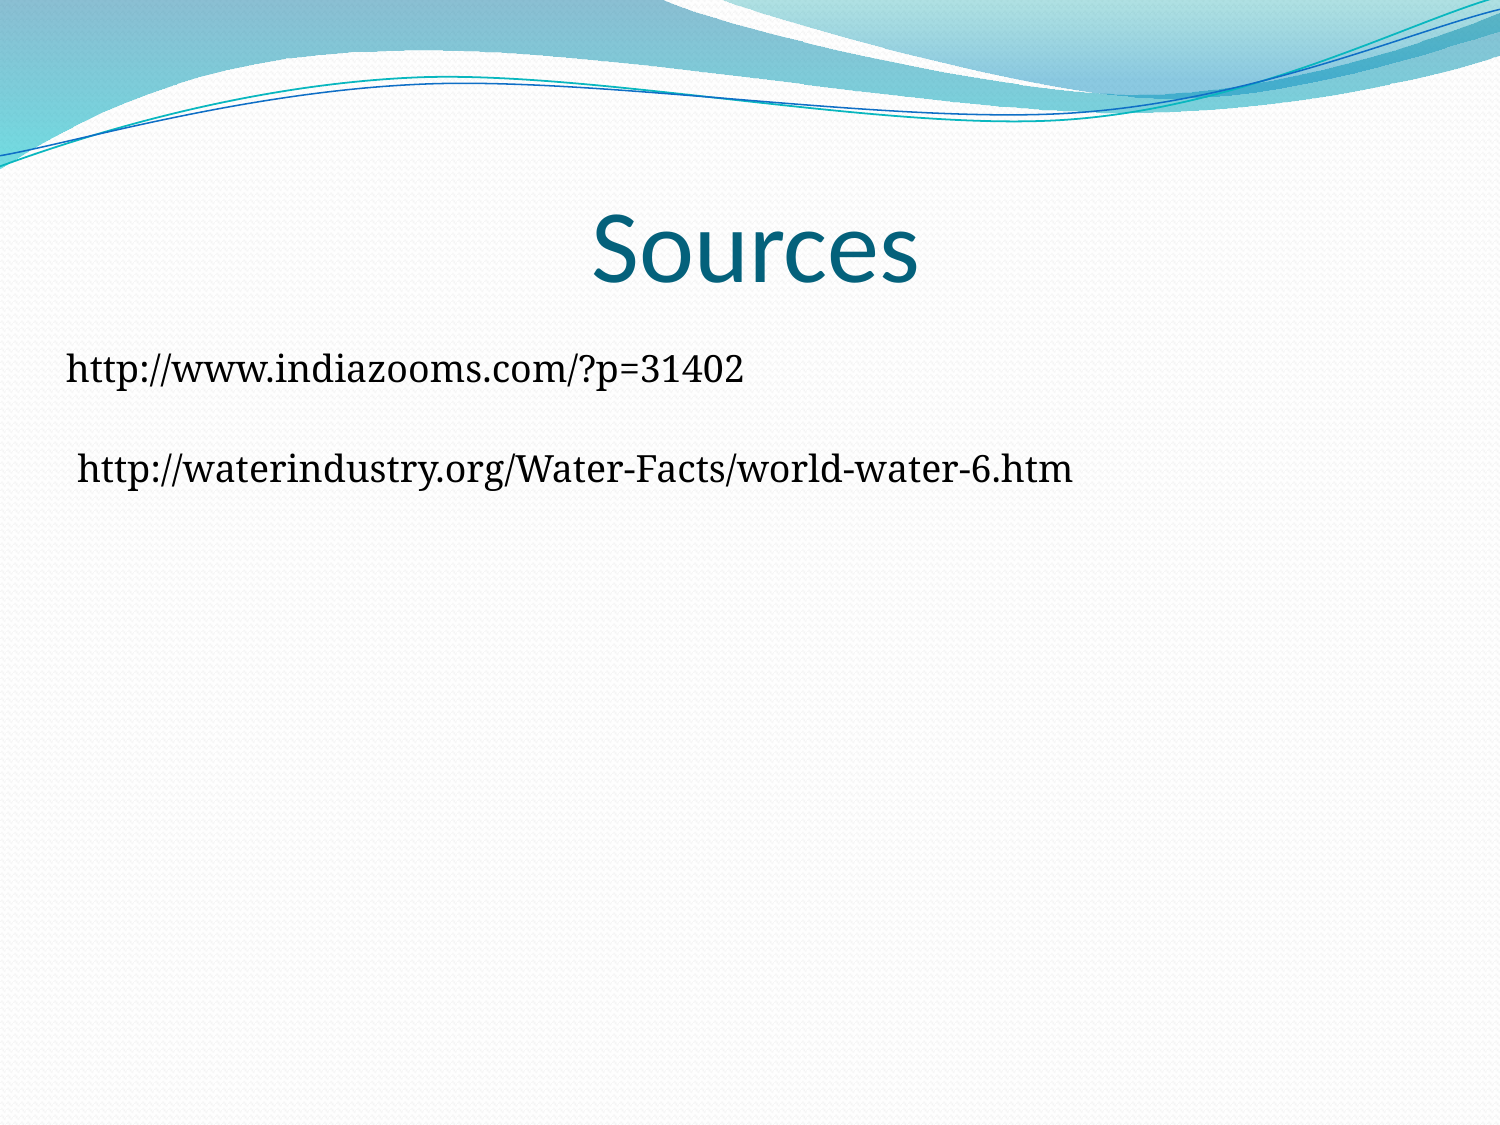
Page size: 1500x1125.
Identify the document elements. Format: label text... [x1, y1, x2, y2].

title Sources [75, 115, 1438, 303]
text_box http://waterindustry.org/Water-Facts/world-water-6.htm [62, 437, 1313, 498]
text_box http://www.indiazooms.com/?p=31402 [51, 337, 761, 398]
